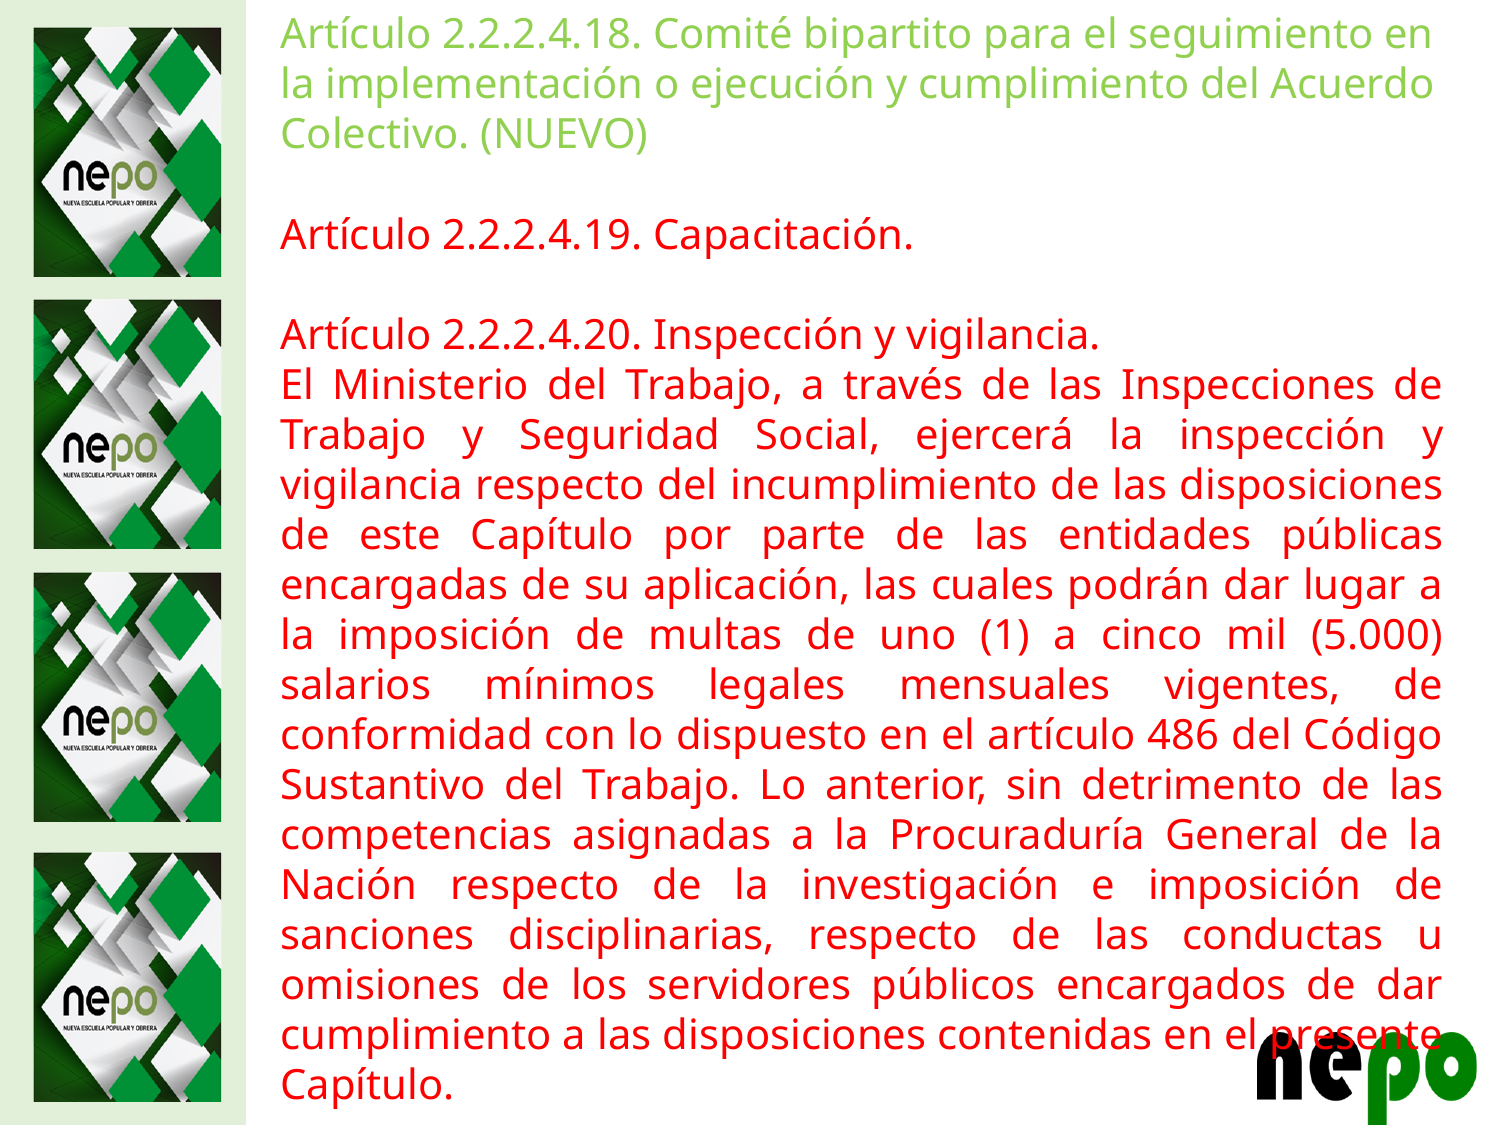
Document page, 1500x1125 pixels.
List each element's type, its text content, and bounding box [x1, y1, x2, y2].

text_box Artículo 2.2.2.4.18. Comité bipartito para el seguimiento en la implementación o ejecución y cumplimiento del Acuerdo Colectivo. (NUEVO) Artículo 2.2.2.4.19. Capacitación. Artículo 2.2.2.4.20. Inspección y vigilancia. El Ministerio del Trabajo, a través de las Inspecciones de Trabajo y Seguridad Social, ejercerá la inspección y vigilancia respecto del incumplimiento de las disposiciones de este Capítulo por parte de las entidades públicas encargadas de su aplicación, las cuales podrán dar lugar a la imposición de multas de uno (1) a cinco mil (5.000) salarios mínimos legales mensuales vigentes, de conformidad con lo dispuesto en el artículo 486 del Código Sustantivo del Trabajo. Lo anterior, sin detrimento de las competencias asignadas a la Procuraduría General de la Nación respecto de la investigación e imposición de sanciones disciplinarias, respecto de las conductas u omisiones de los servidores públicos encargados de dar cumplimiento a las disposiciones contenidas en el presente Capítulo. [265, 0, 1459, 1116]
picture [1257, 1032, 1477, 1125]
picture [0, 0, 246, 1125]
